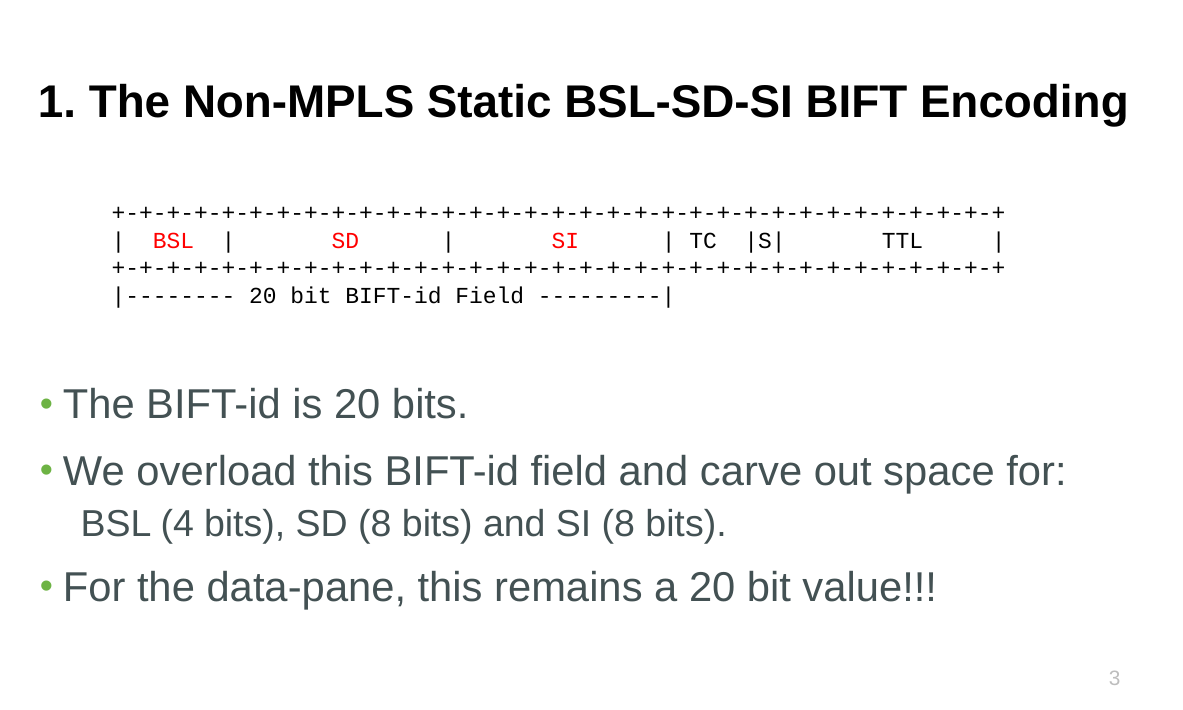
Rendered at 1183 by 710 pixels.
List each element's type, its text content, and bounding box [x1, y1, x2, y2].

text_box +-+-+-+-+-+-+-+-+-+-+-+-+-+-+-+-+-+-+-+-+-+-+-+-+-+-+-+-+-+-+-+-+ | BSL | SD | SI | TC |S| TTL | +-+-+-+-+-+-+-+-+-+-+-+-+-+-+-+-+-+-+-+-+-+-+-+-+-+-+-+-+-+-+-+-+ |-------- 20 bit BIFT-id Field ---------| [96, 190, 1090, 316]
title 1. The Non-MPLS Static BSL-SD-SI BIFT Encoding [29, 44, 1161, 132]
list The BIFT-id is 20 bits. We overload this BIFT-id field and carve out space for: BSL (4 bits), SD (8 bits) and SI (8 bits). For the data-pane, this remains a 20 bit value!!! [31, 376, 1140, 683]
